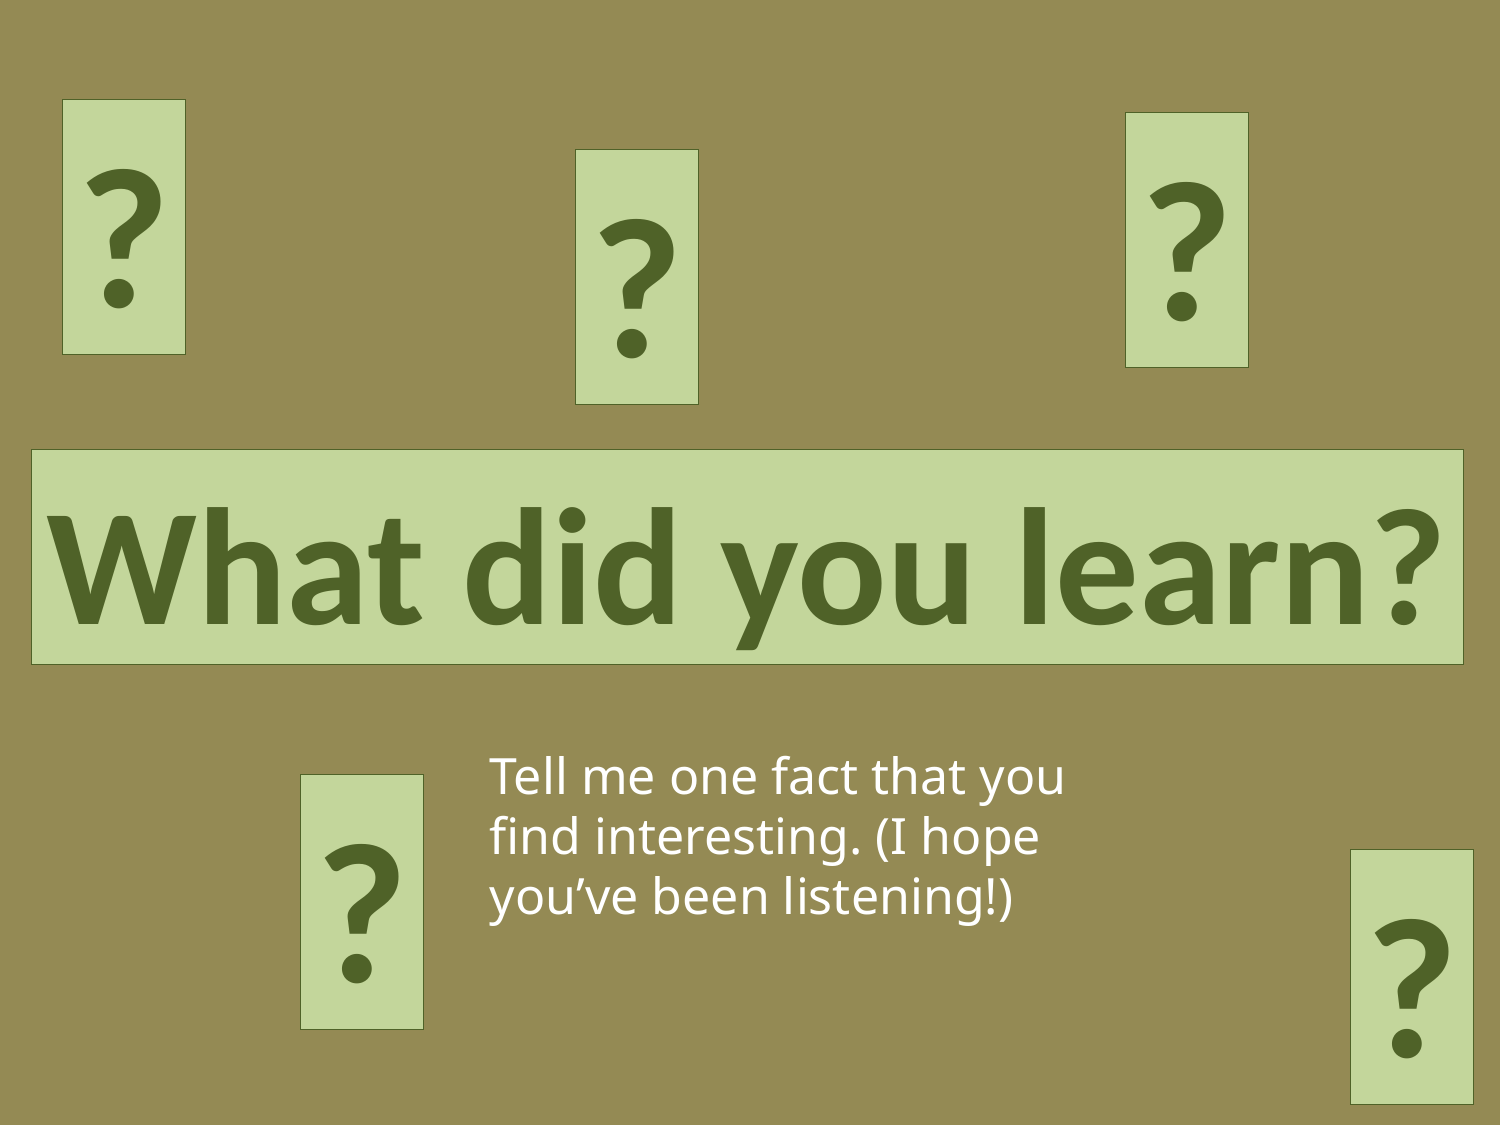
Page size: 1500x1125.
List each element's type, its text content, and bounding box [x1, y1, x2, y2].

text_box Tell me one fact that you find interesting. (I hope you’ve been listening!) [474, 737, 1100, 933]
text_box ? [1350, 849, 1474, 1105]
text_box ? [575, 149, 699, 405]
picture [62, 99, 113, 151]
text_box ? [300, 774, 424, 1030]
text_box ? [1125, 112, 1249, 368]
text_box ? [62, 99, 186, 355]
text_box What did you learn? [31, 449, 1464, 665]
